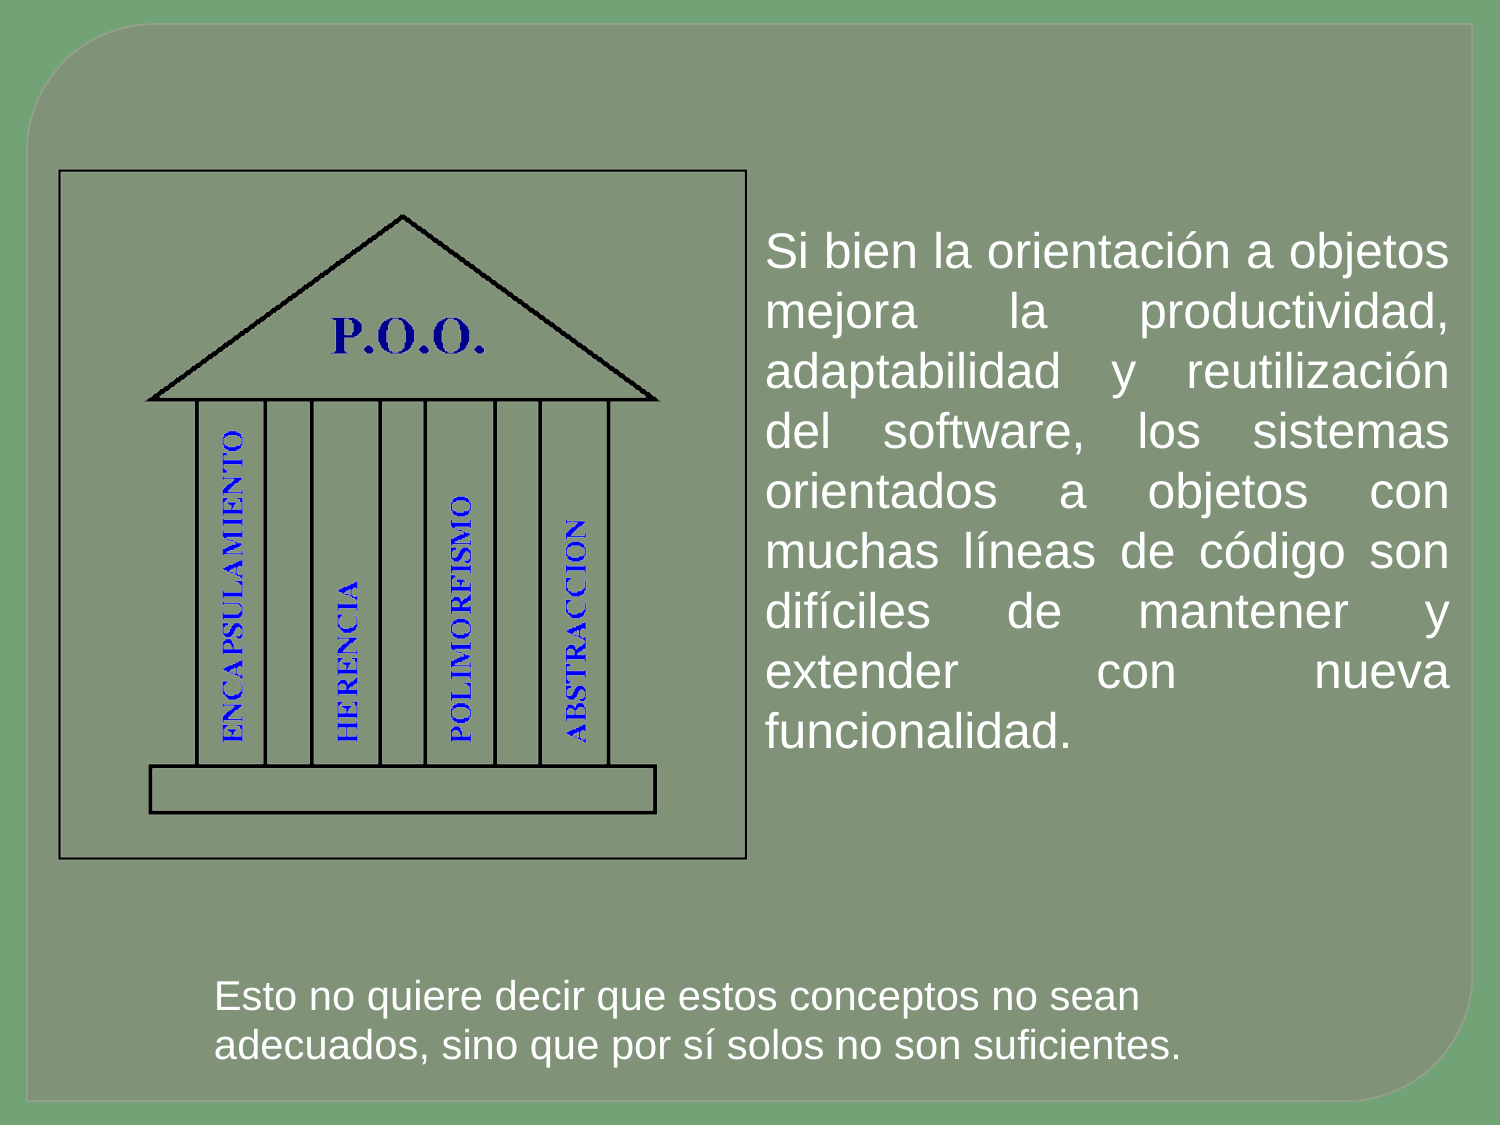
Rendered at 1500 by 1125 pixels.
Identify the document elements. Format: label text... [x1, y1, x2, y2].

picture [34, 116, 800, 882]
text_box Si bien la orientación a objetos mejora la productividad, adaptabilidad y reutilización del software, los sistemas orientados a objetos con muchas líneas de código son difíciles de mantener y extender con nueva funcionalidad. [807, 210, 1465, 766]
text_box Esto no quiere decir que estos conceptos no sean adecuados, sino que por sí solos no son suficientes. [199, 960, 1383, 1076]
